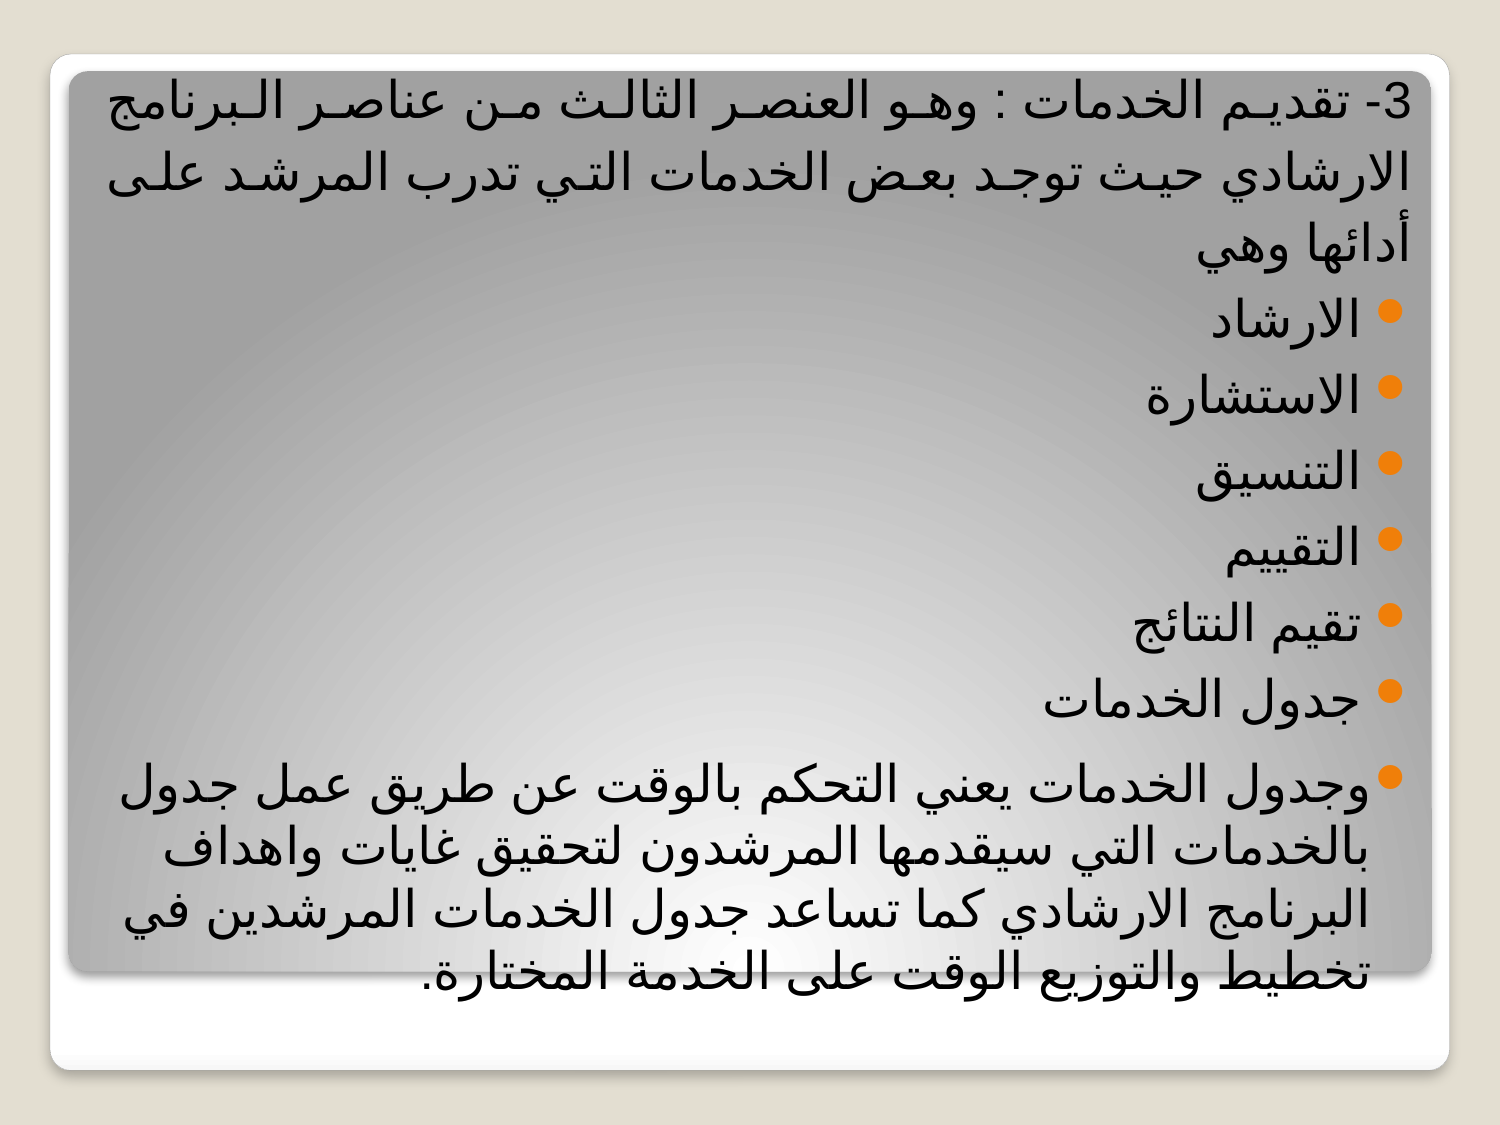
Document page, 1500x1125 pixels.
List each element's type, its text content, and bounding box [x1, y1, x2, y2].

list 3- تقديم الخدمات : وهو العنصر الثالث من عناصر البرنامج الارشادي حيث توجد بعض الخدمات التي تدرب المرشد على أدائها وهي الارشاد الاستشارة التنسيق التقييم تقيم النتائج جدول الخدمات وجدول الخدمات يعني التحكم بالوقت عن طريق عمل جدول بالخدمات التي سيقدمها المرشدون لتحقيق غايات واهداف البرنامج الارشادي كما تساعد جدول الخدمات المرشدين في تخطيط والتوزيع الوقت على الخدمة المختارة. [76, 42, 1427, 1059]
